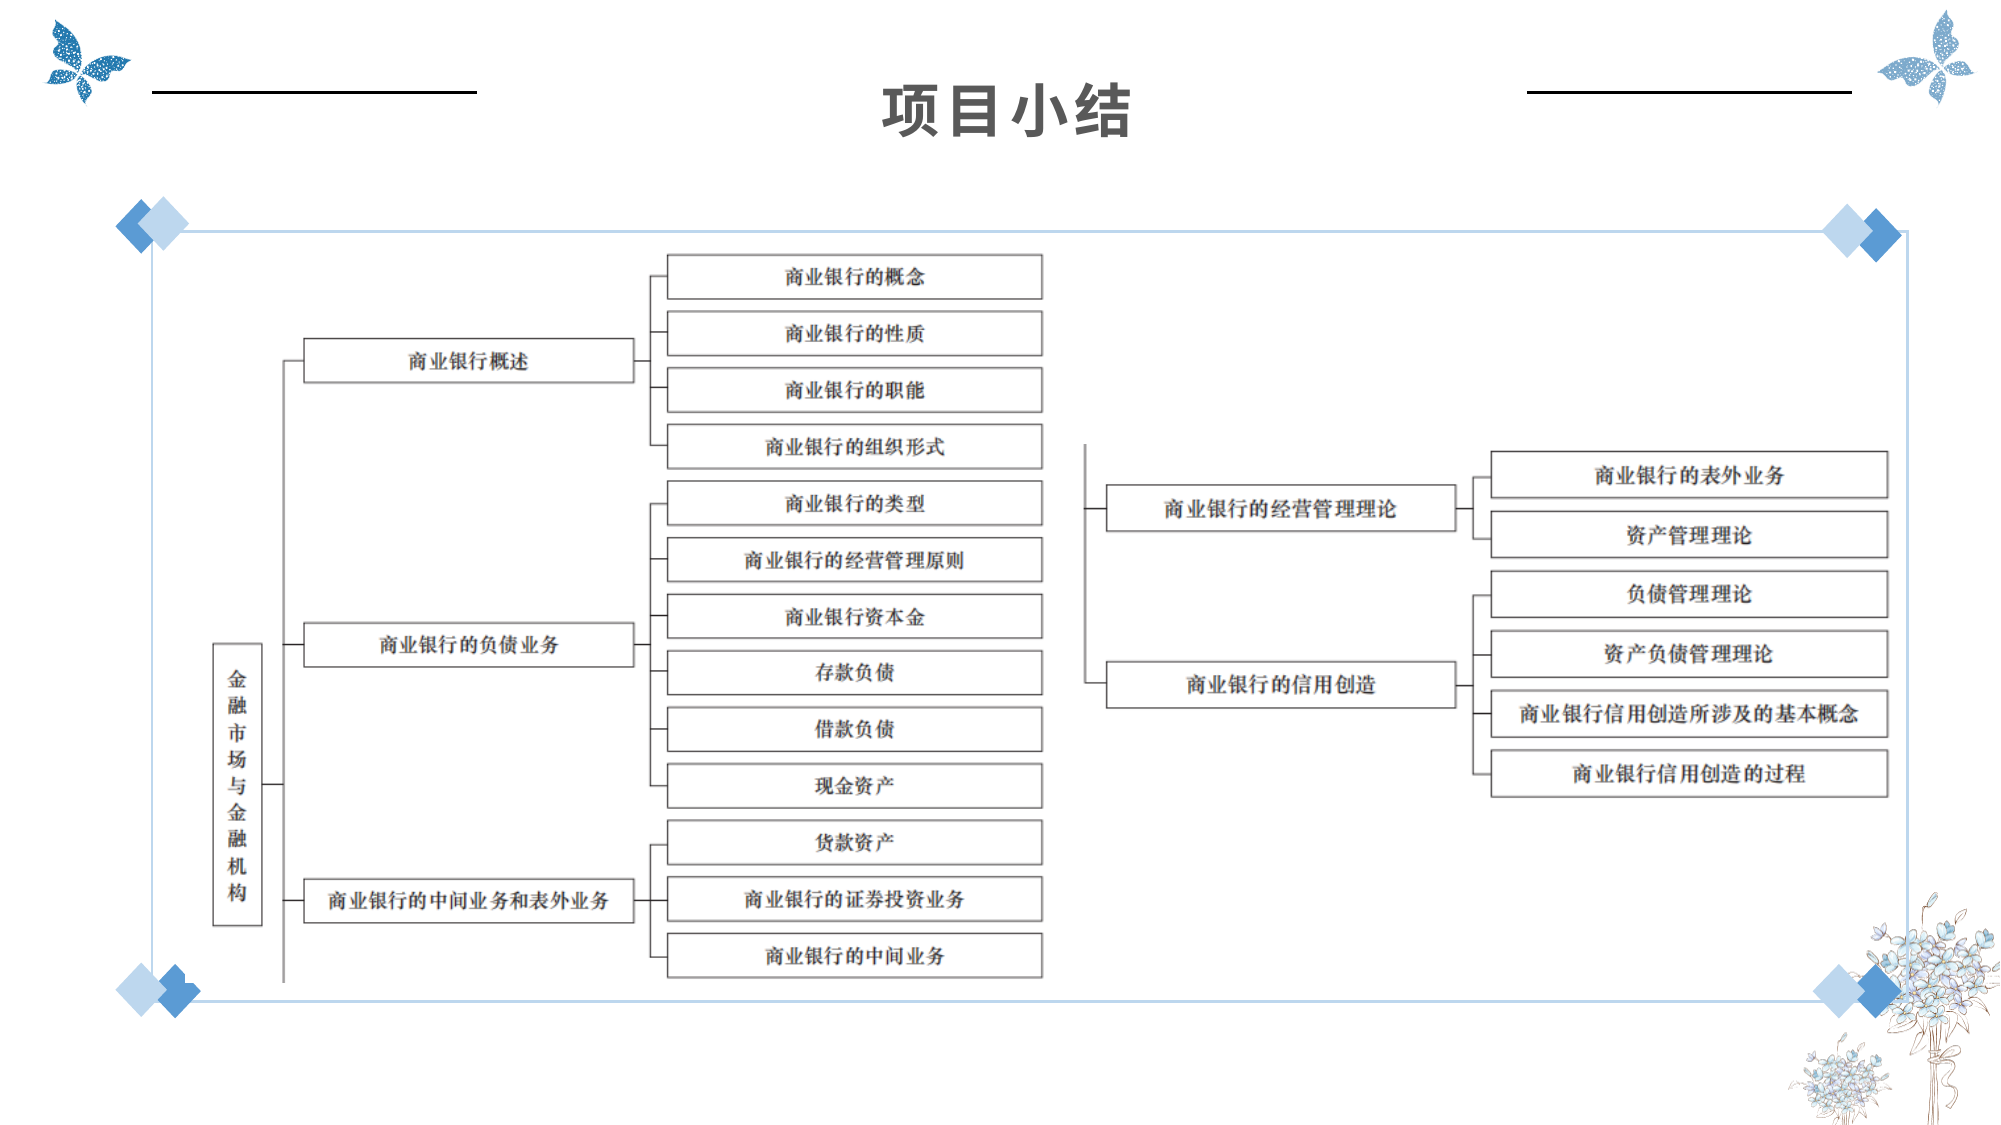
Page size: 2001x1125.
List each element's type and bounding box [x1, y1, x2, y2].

picture [184, 251, 1902, 983]
picture [1788, 892, 2000, 1125]
text_box [151, 66, 1852, 153]
text_box [115, 196, 1908, 1019]
